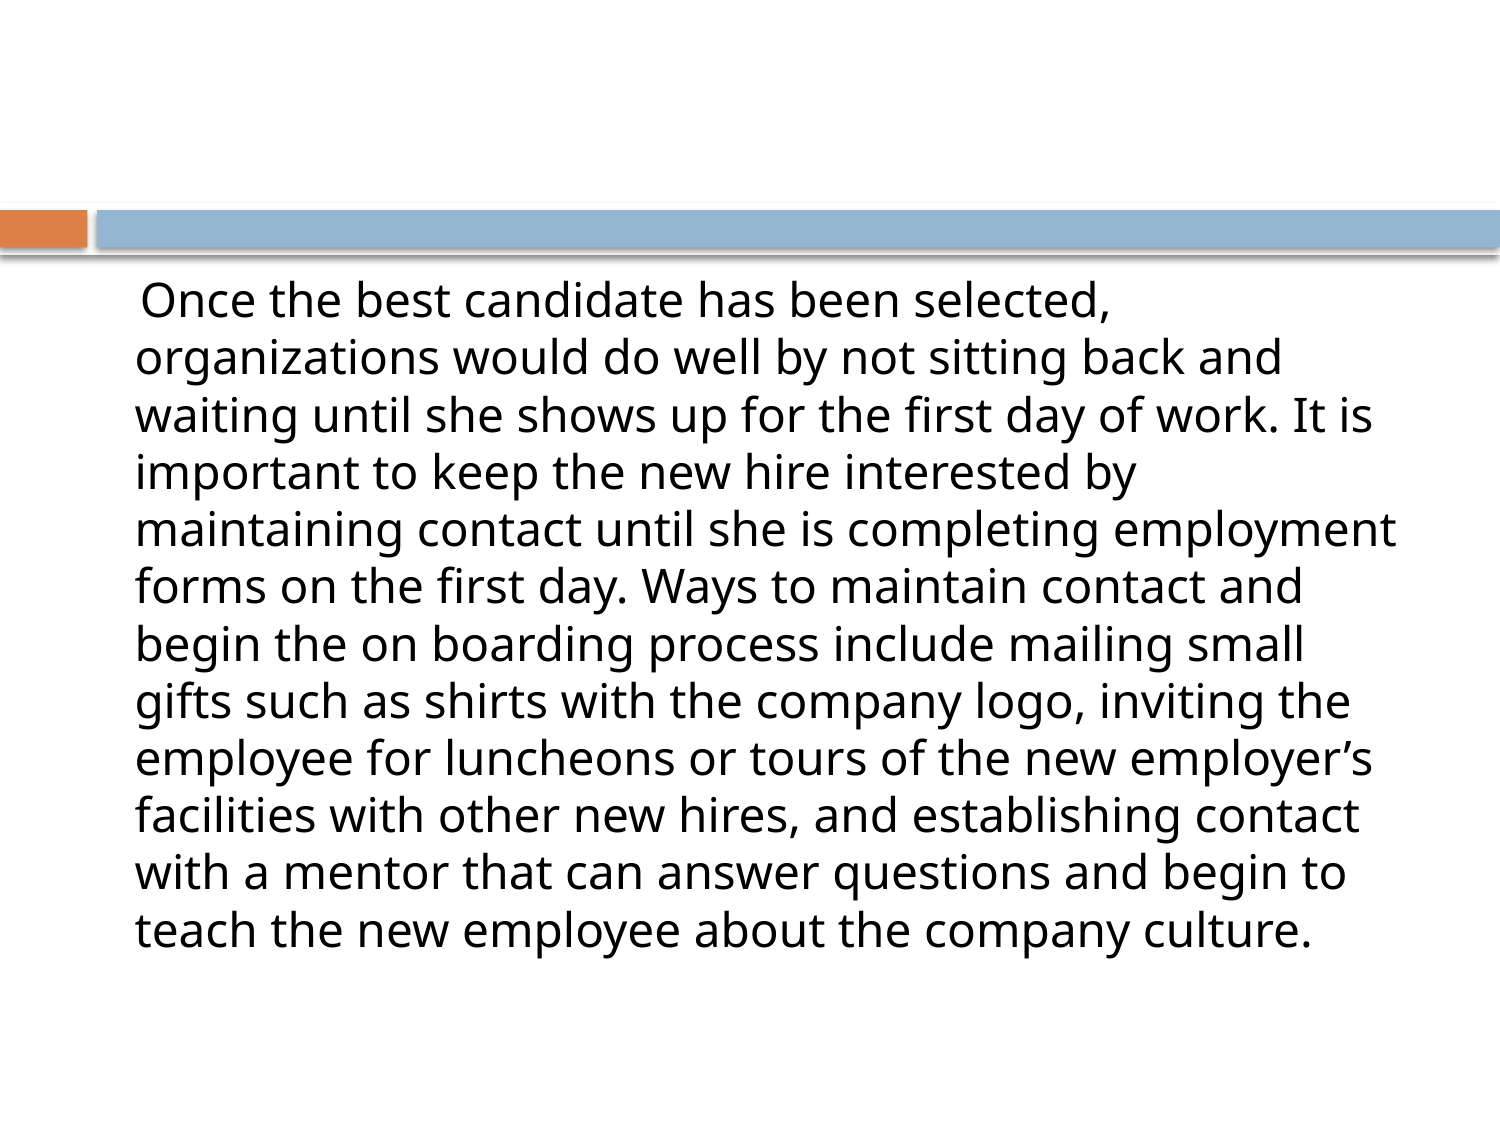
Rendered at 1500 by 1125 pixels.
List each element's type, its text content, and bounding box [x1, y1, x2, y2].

list Once the best candidate has been selected, organizations would do well by not sitting back and waiting until she shows up for the first day of work. It is important to keep the new hire interested by maintaining contact until she is completing employment forms on the first day. Ways to maintain contact and begin the on boarding process include mailing small gifts such as shirts with the company logo, inviting the employee for luncheons or tours of the new employer’s facilities with other new hires, and establishing contact with a mentor that can answer questions and begin to teach the new employee about the company culture. [75, 125, 1425, 1005]
